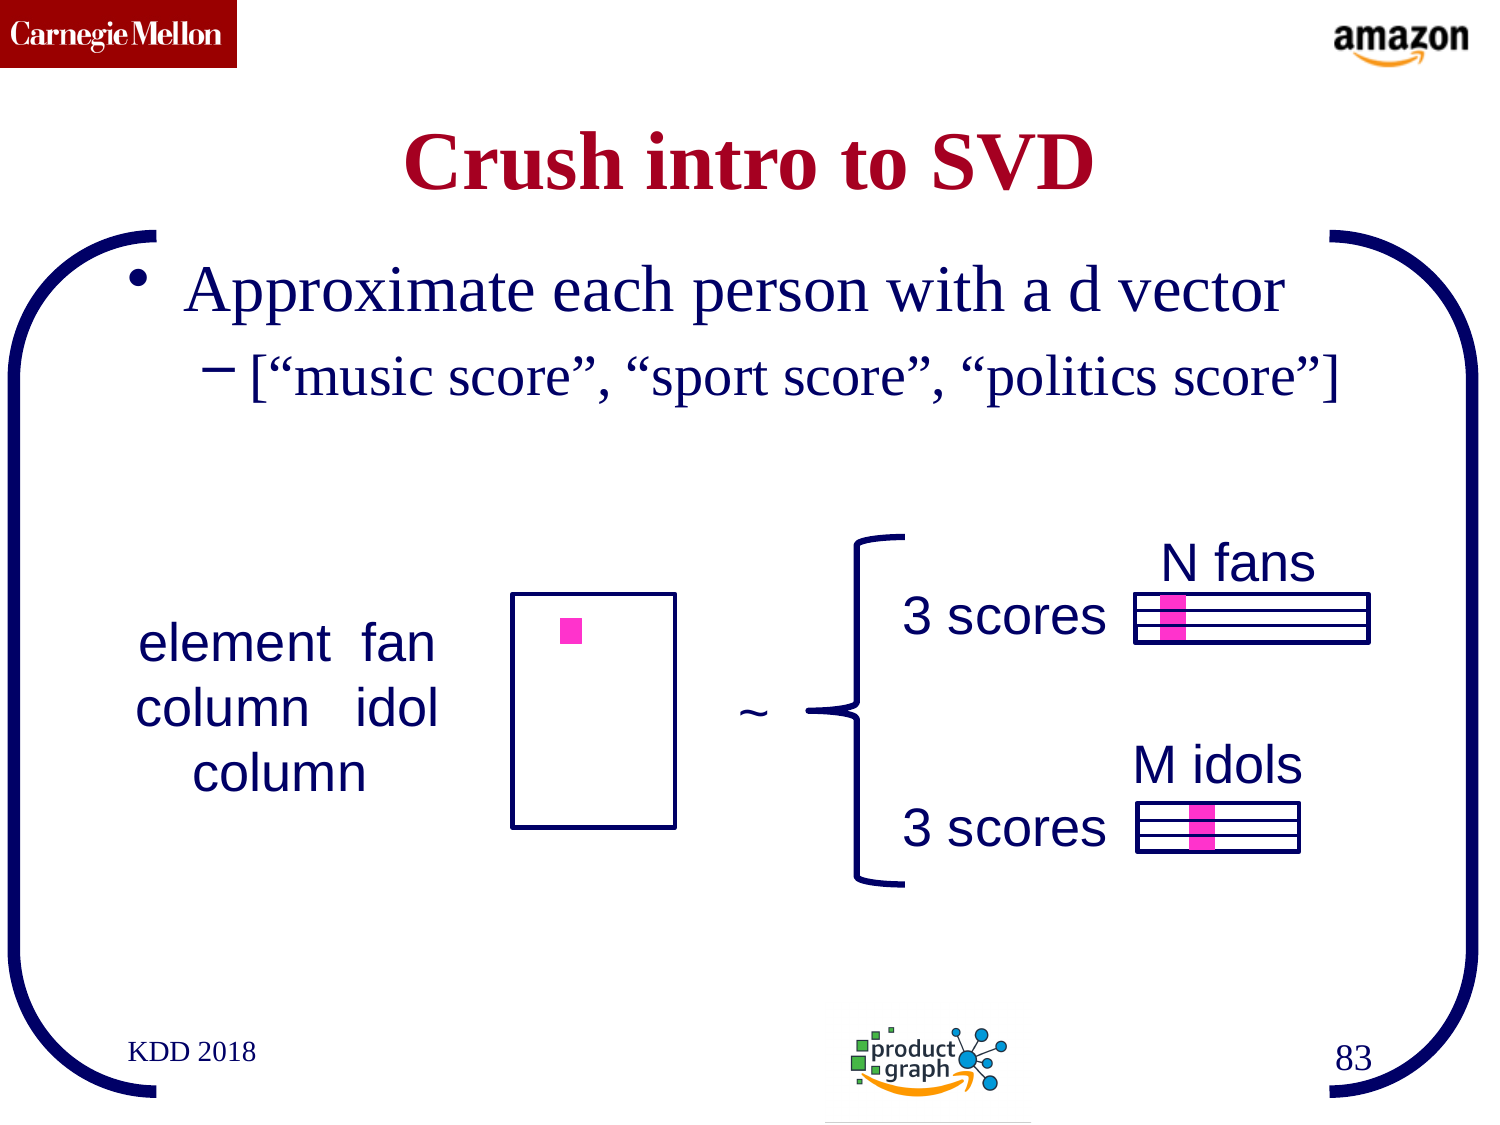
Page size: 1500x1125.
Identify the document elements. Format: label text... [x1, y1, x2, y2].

text_box [1189, 821, 1215, 835]
text_box [1186, 600, 1369, 643]
text_box M idols [1088, 721, 1348, 802]
text_box ~ [723, 670, 786, 751]
text_box [13, 236, 1473, 1092]
text_box [1136, 803, 1299, 821]
slide_number KDD 2018 [112, 1024, 426, 1101]
text_box [1215, 821, 1299, 835]
text_box 3 scores [905, 572, 1136, 653]
text_box [1137, 821, 1189, 835]
picture [1322, 4, 1484, 88]
text_box N fans [1108, 519, 1369, 600]
text_box [560, 618, 582, 644]
text_box [1136, 611, 1160, 625]
text_box [808, 536, 905, 885]
text_box [1137, 835, 1299, 852]
text_box 3 scores [905, 785, 1136, 865]
picture [0, 0, 237, 68]
text_box [1136, 625, 1368, 642]
title Crush intro to SVD [112, 99, 1388, 213]
text_box [1160, 611, 1186, 625]
slide_number 83 [1074, 1024, 1388, 1101]
text_box [1135, 593, 1368, 611]
